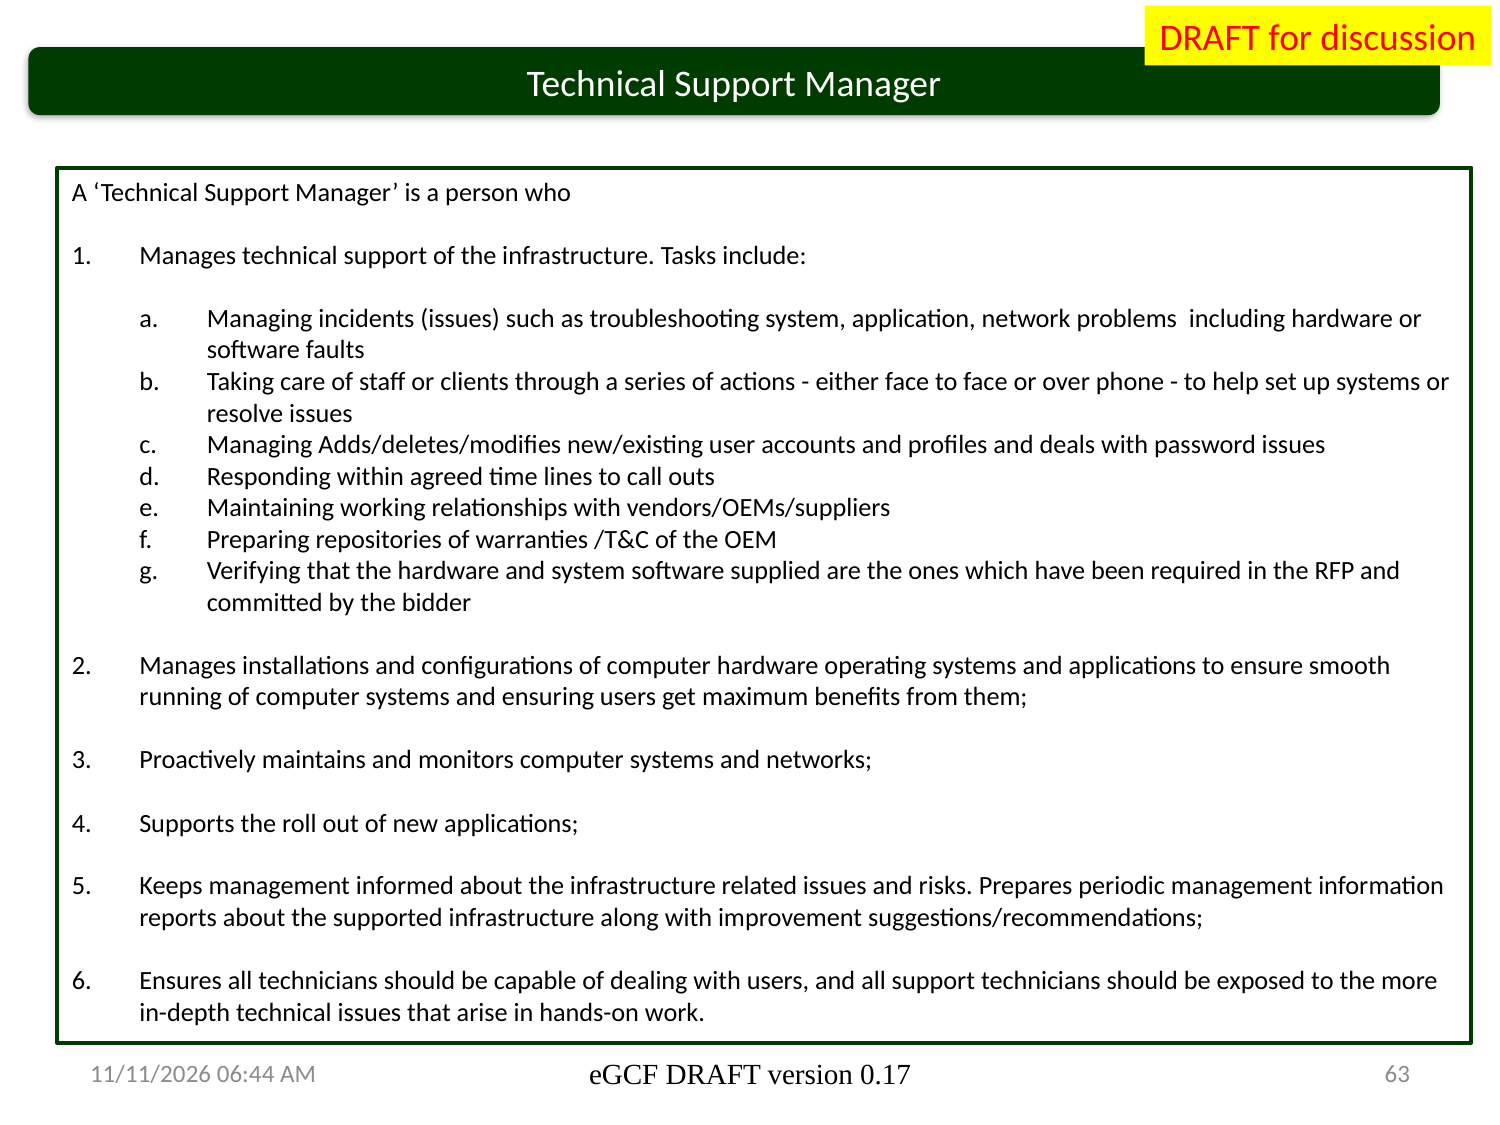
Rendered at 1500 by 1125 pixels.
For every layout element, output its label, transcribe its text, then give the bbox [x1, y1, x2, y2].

text_box DRAFT for discussion [1144, 5, 1492, 66]
footer eGCF DRAFT version 0.17 [512, 1042, 988, 1103]
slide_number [75, 1042, 425, 1103]
text_box Technical Support Manager [27, 46, 1441, 116]
text_box A ‘Technical Support Manager’ is a person who Manages technical support of the infrastructure. Tasks include: Managing incidents (issues) such as troubleshooting system, application, network problems including hardware or software faults Taking care of staff or clients through a series of actions - either face to face or over phone - to help set up systems or resolve issues Managing Adds/deletes/modifies new/existing user accounts and profiles and deals with password issues Responding within agreed time lines to call outs Maintaining working relationships with vendors/OEMs/suppliers Preparing repositories of warranties /T&C of the OEM Verifying that the hardware and system software supplied are the ones which have been required in the RFP and committed by the bidder Manages installations and configurations of computer hardware operating systems and applications to ensure smooth running of computer systems and ensuring users get maximum benefits from them; Proactively maintains and monitors computer systems and networks; Supports the roll out of new applications; Keeps management informed about the infrastructure related issues and risks. Prepares periodic management information reports about the supported infrastructure along with improvement suggestions/recommendations; Ensures all technicians should be capable of dealing with users, and all support technicians should be exposed to the more in-depth technical issues that arise in hands-on work. [55, 166, 1473, 1045]
slide_number 63 [1074, 1042, 1425, 1103]
